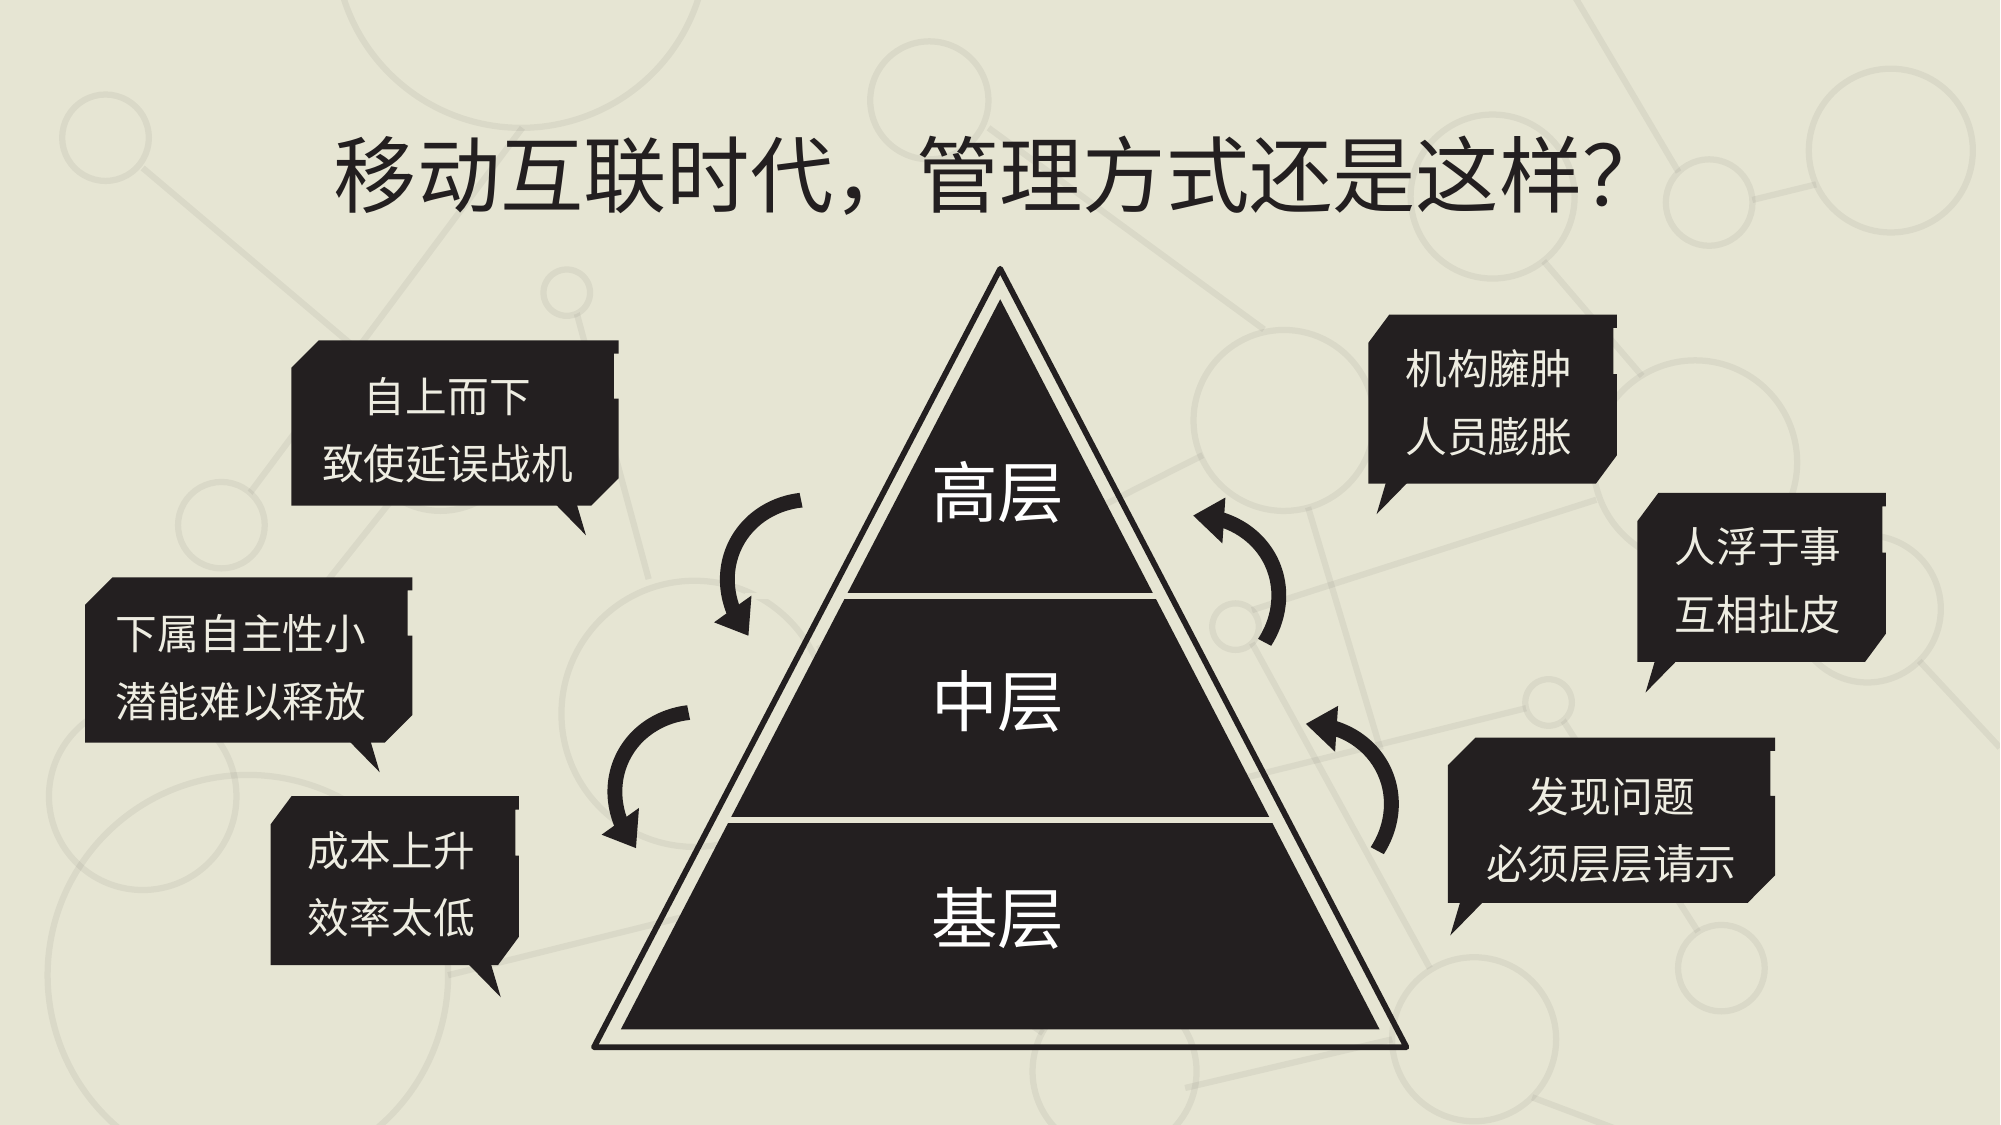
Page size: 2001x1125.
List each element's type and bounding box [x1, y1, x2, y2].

text_box [47, 0, 2000, 1125]
text_box [291, 340, 619, 540]
text_box [270, 796, 519, 1002]
text_box [1368, 314, 1617, 519]
text_box [85, 577, 413, 777]
text_box [1447, 737, 1776, 940]
text_box [620, 299, 1380, 1030]
text_box [1637, 492, 1886, 697]
